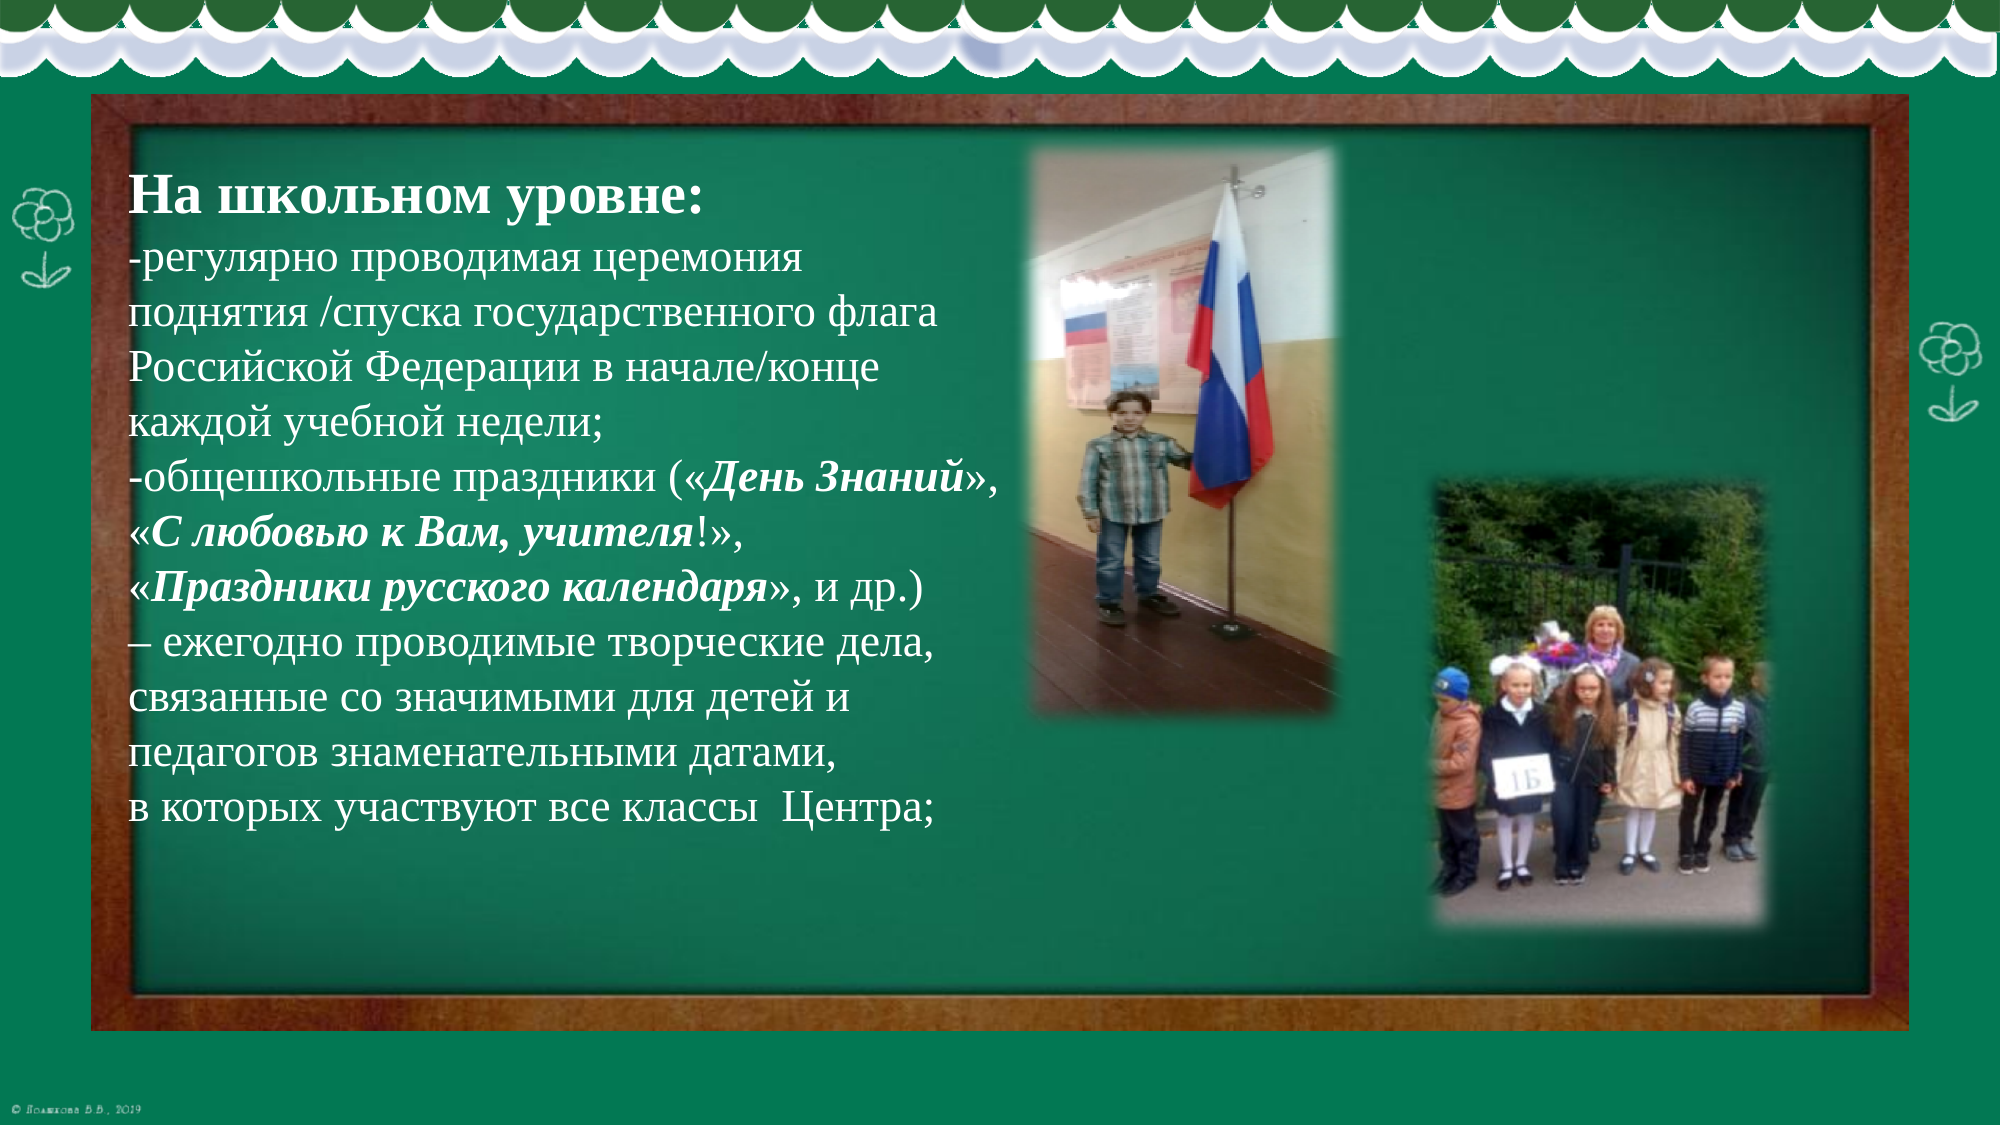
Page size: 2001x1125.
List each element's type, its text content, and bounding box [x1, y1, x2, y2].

picture [0, 0, 2000, 1125]
text_box На школьном уровне: -регулярно проводимая церемония поднятия /спуска государственного флага Российской Федерации в начале/конце каждой учебной недели; -общешкольные праздники («День Знаний», «С любовью к Вам, учителя!», «Праздники русского календаря», и др.) – ежегодно проводимые творческие дела, связанные со значимыми для детей и педагогов знаменательными датами, в которых участвуют все классы Центра; [113, 148, 1028, 938]
